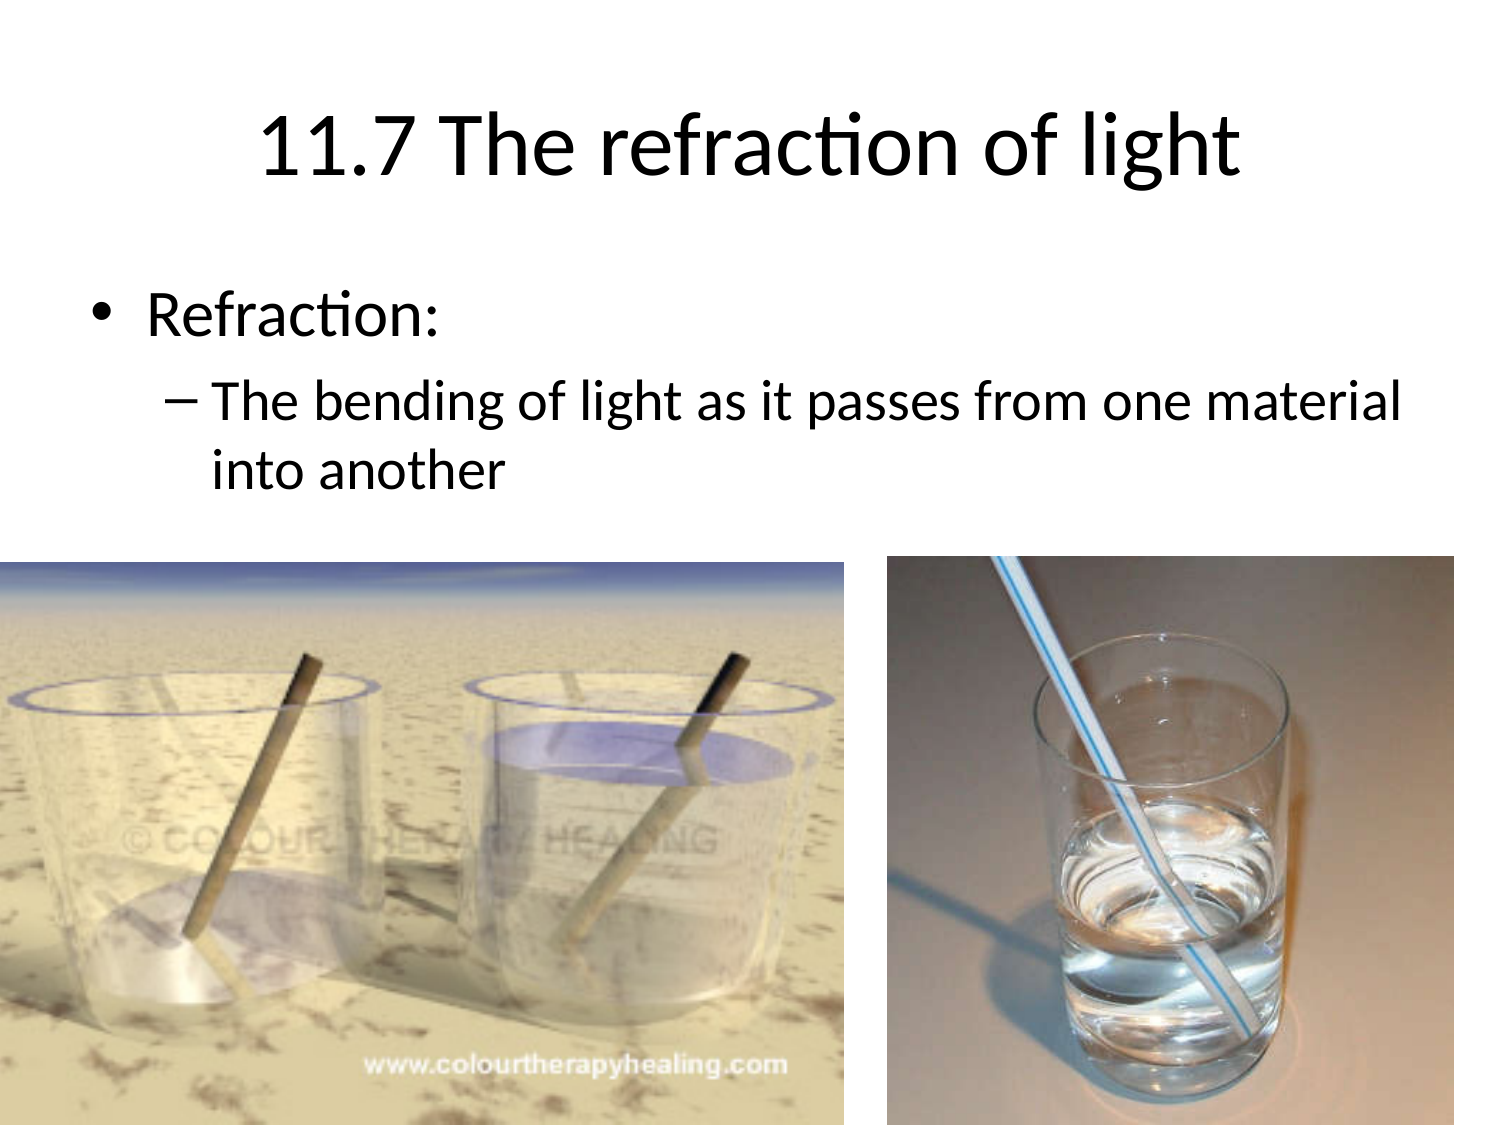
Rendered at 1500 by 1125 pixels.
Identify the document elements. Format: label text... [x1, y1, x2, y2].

list Refraction: The bending of light as it passes from one material into another [74, 262, 1426, 551]
picture [0, 562, 844, 1125]
title 11.7 The refraction of light [74, 44, 1426, 233]
picture [887, 555, 1454, 1125]
